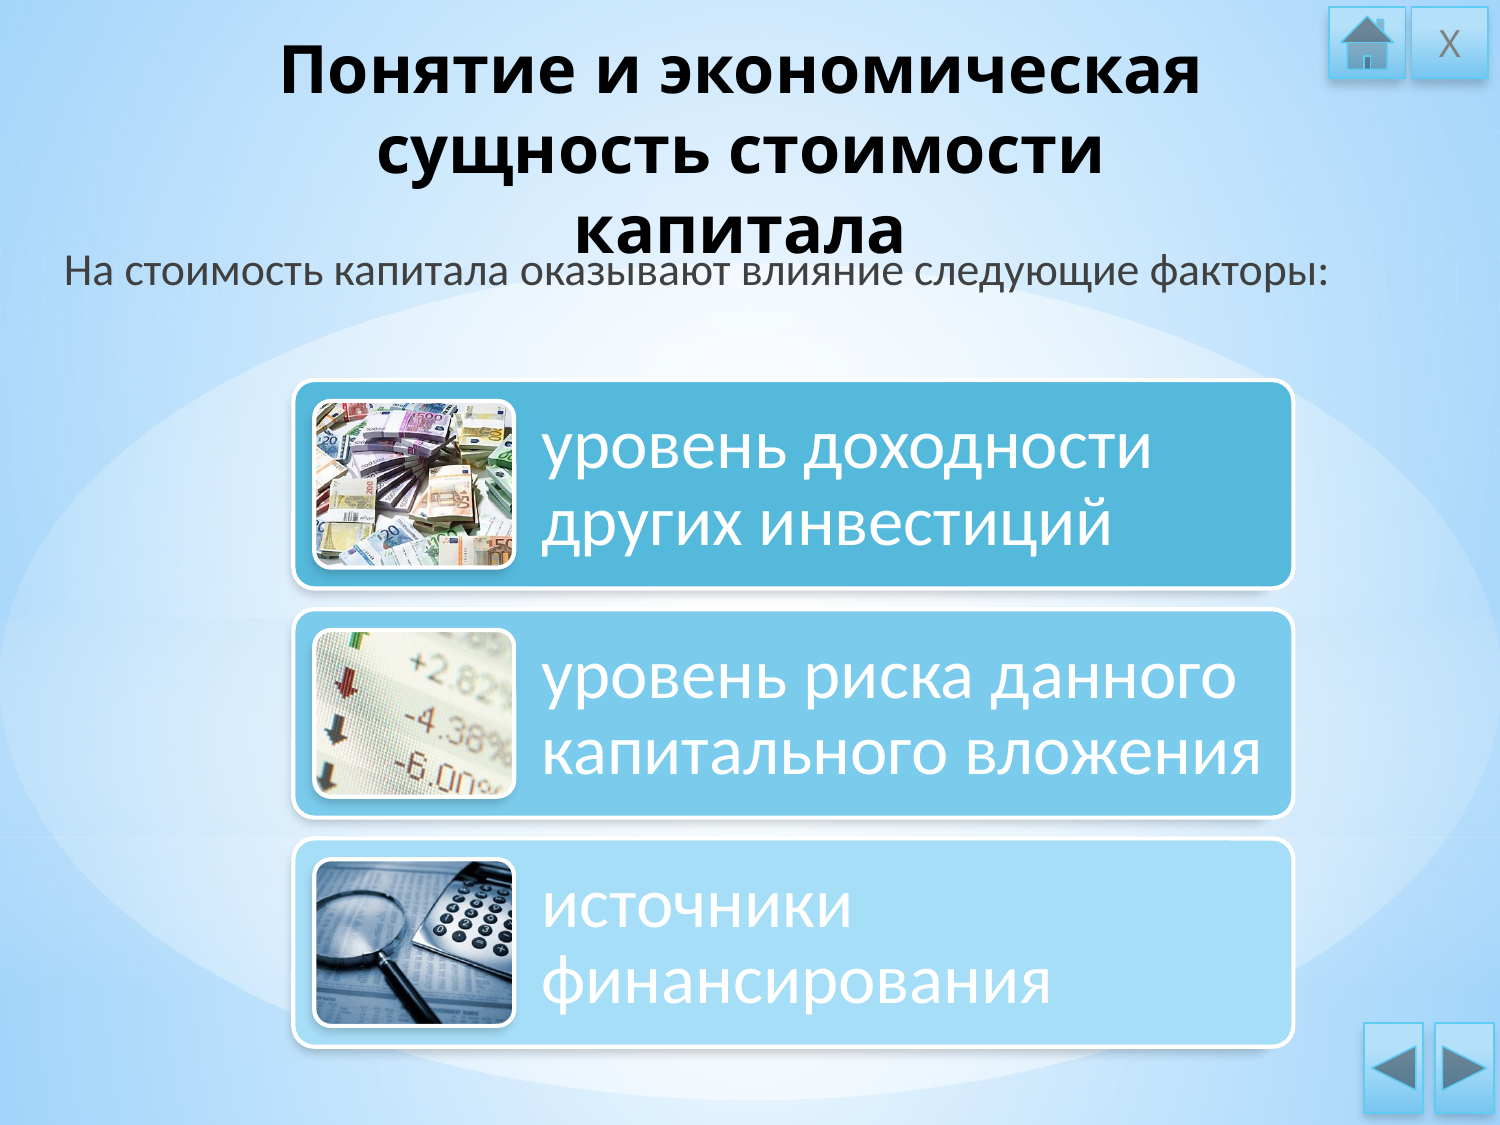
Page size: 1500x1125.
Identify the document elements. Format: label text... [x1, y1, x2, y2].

text_box [1328, 6, 1406, 79]
text_box [1434, 1022, 1495, 1114]
list На стоимость капитала оказывают влияние следующие факторы: [41, 231, 1459, 1094]
text_box [1363, 1022, 1424, 1114]
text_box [293, 379, 1294, 1048]
title Понятие и экономическая сущность стоимости капитала [206, 19, 1275, 207]
text_box Х [1411, 6, 1489, 79]
